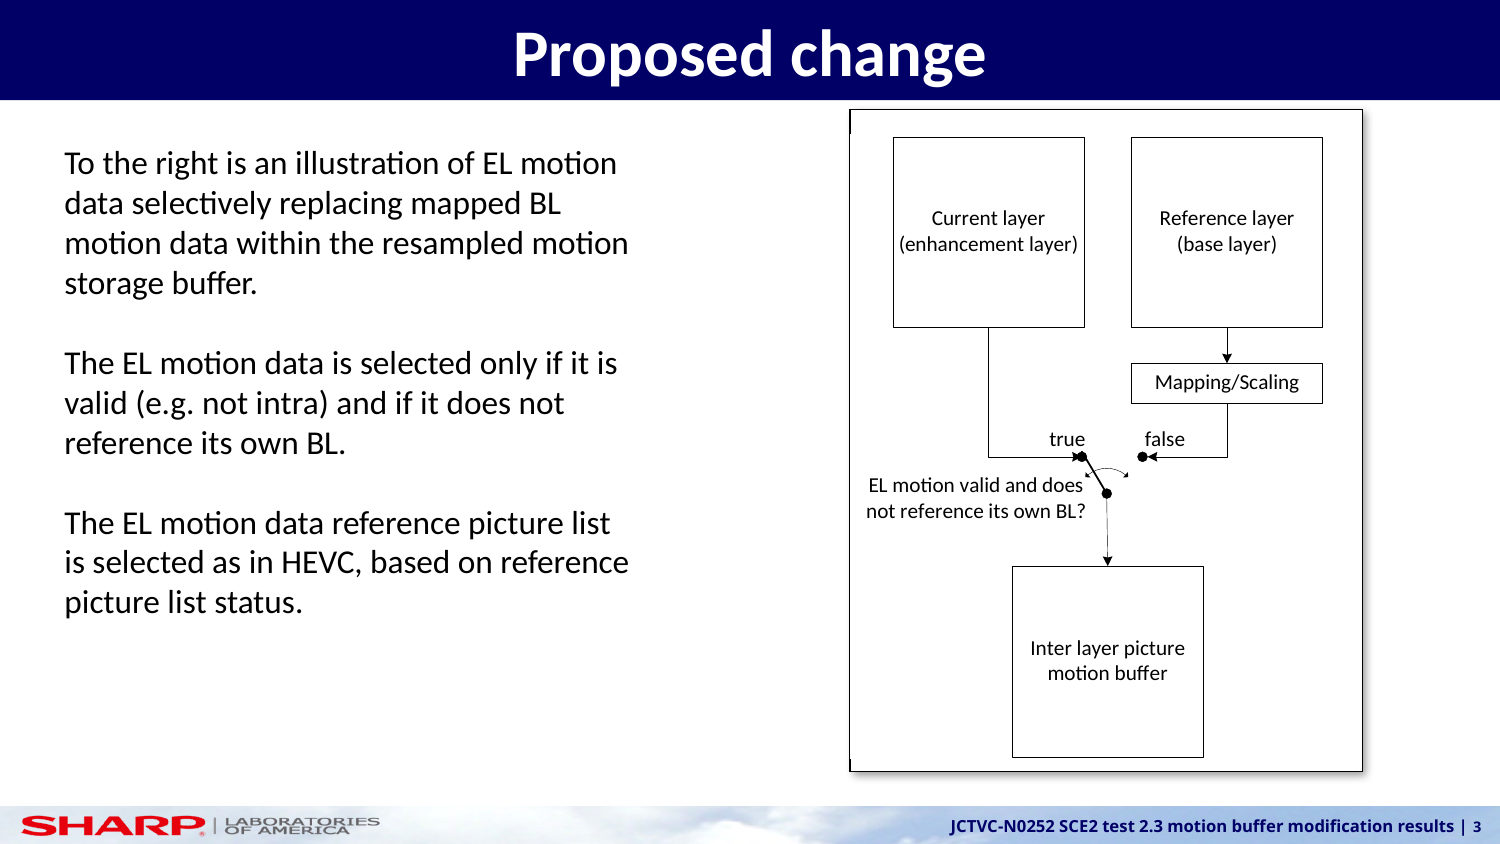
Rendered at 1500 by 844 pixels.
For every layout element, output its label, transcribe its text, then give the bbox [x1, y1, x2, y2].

title Proposed change [17, 1, 1484, 101]
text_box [849, 134, 1326, 760]
text_box [849, 109, 1363, 772]
list To the right is an illustration of EL motion data selectively replacing mapped BL motion data within the resampled motion storage buffer. The EL motion data is selected only if it is valid (e.g. not intra) and if it does not reference its own BL. The EL motion data reference picture list is selected as in HEVC, based on reference picture list status. [50, 134, 650, 597]
picture [0, 806, 1500, 844]
